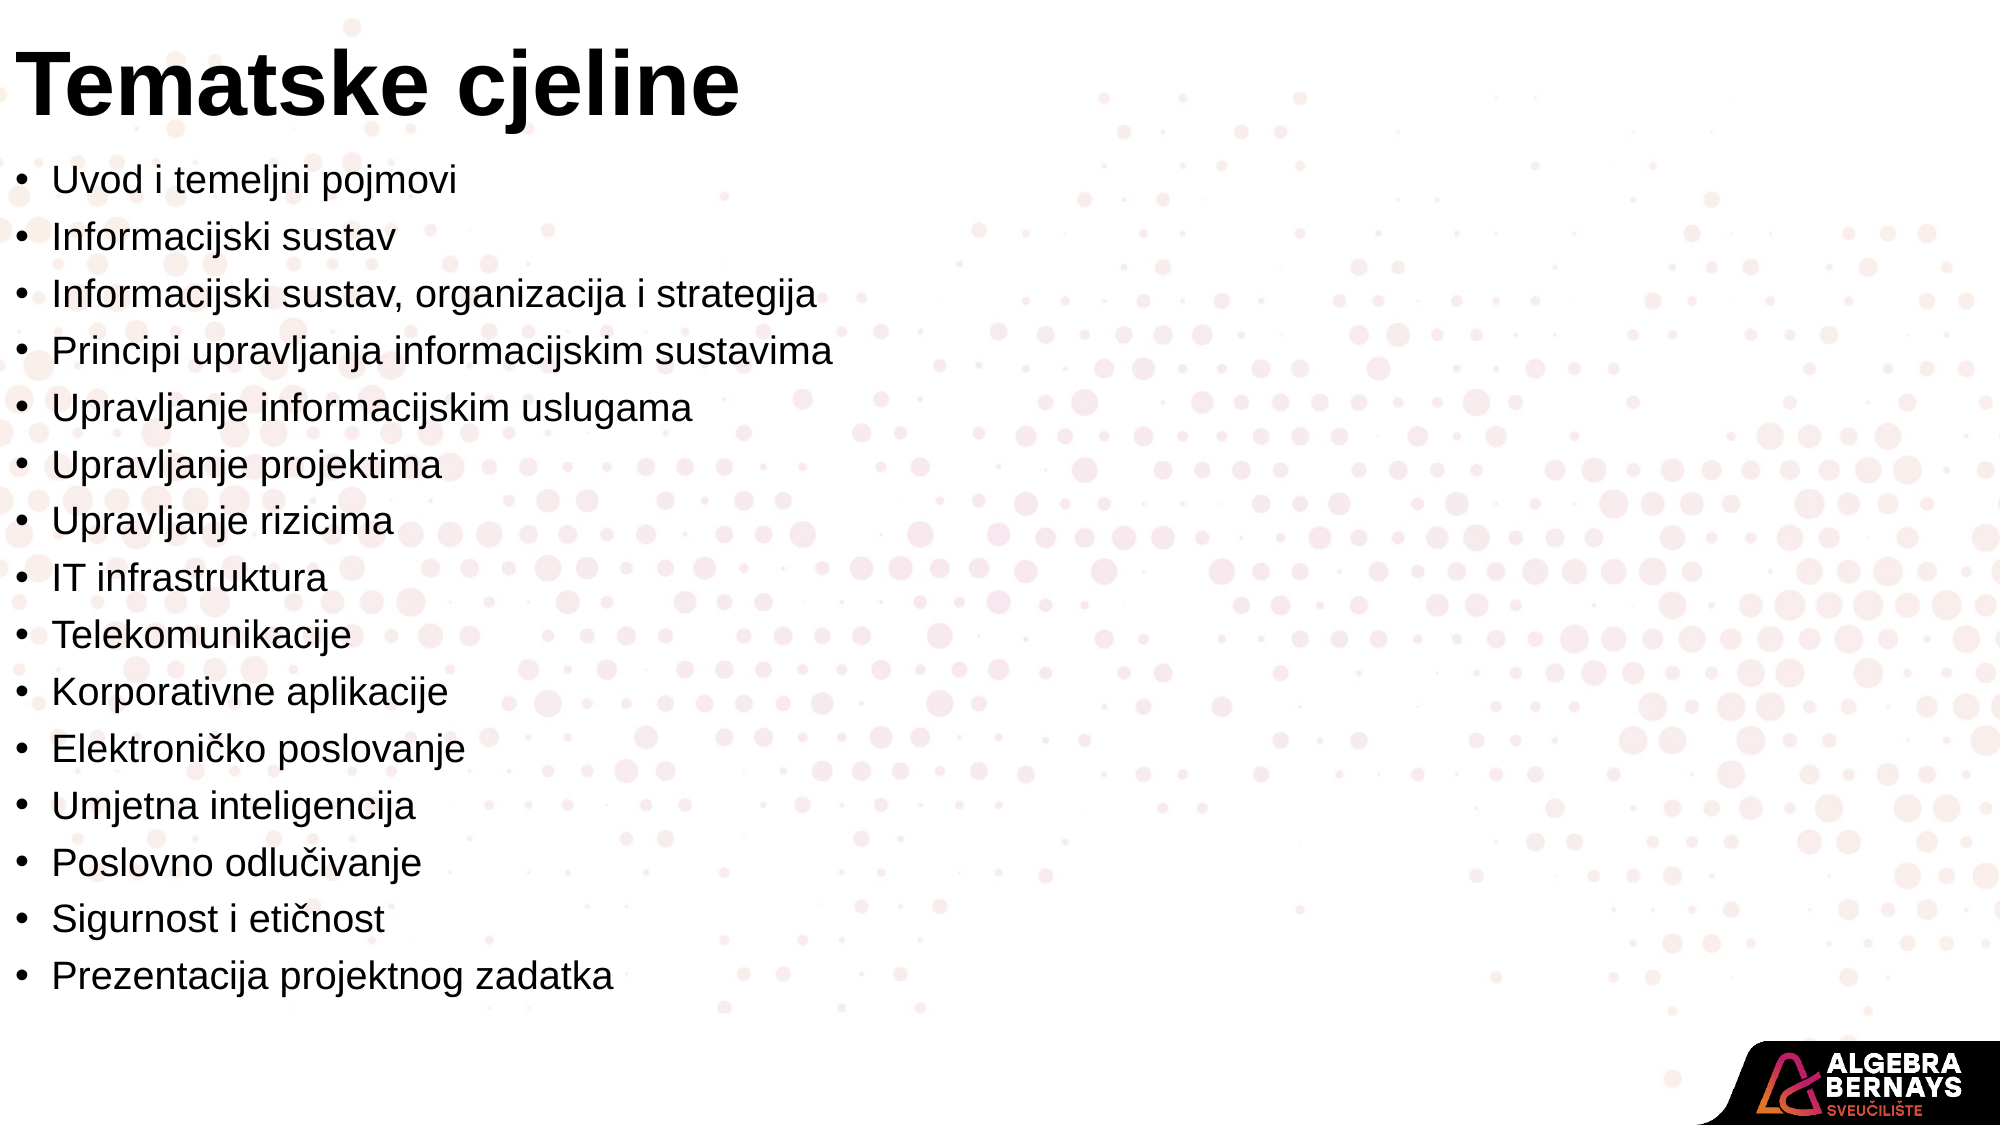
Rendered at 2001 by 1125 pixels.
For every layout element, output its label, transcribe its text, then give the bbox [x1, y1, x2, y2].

list Uvod i temeljni pojmovi Informacijski sustav Informacijski sustav, organizacija i strategija Principi upravljanja informacijskim sustavima Upravljanje informacijskim uslugama Upravljanje projektima Upravljanje rizicima IT infrastruktura Telekomunikacije Korporativne aplikacije Elektroničko poslovanje Umjetna inteligencija Poslovno odlučivanje Sigurnost i etičnost Prezentacija projektnog zadatka [0, 152, 1813, 1014]
title Tematske cjeline [0, 2, 1725, 152]
picture [0, 0, 2000, 1125]
